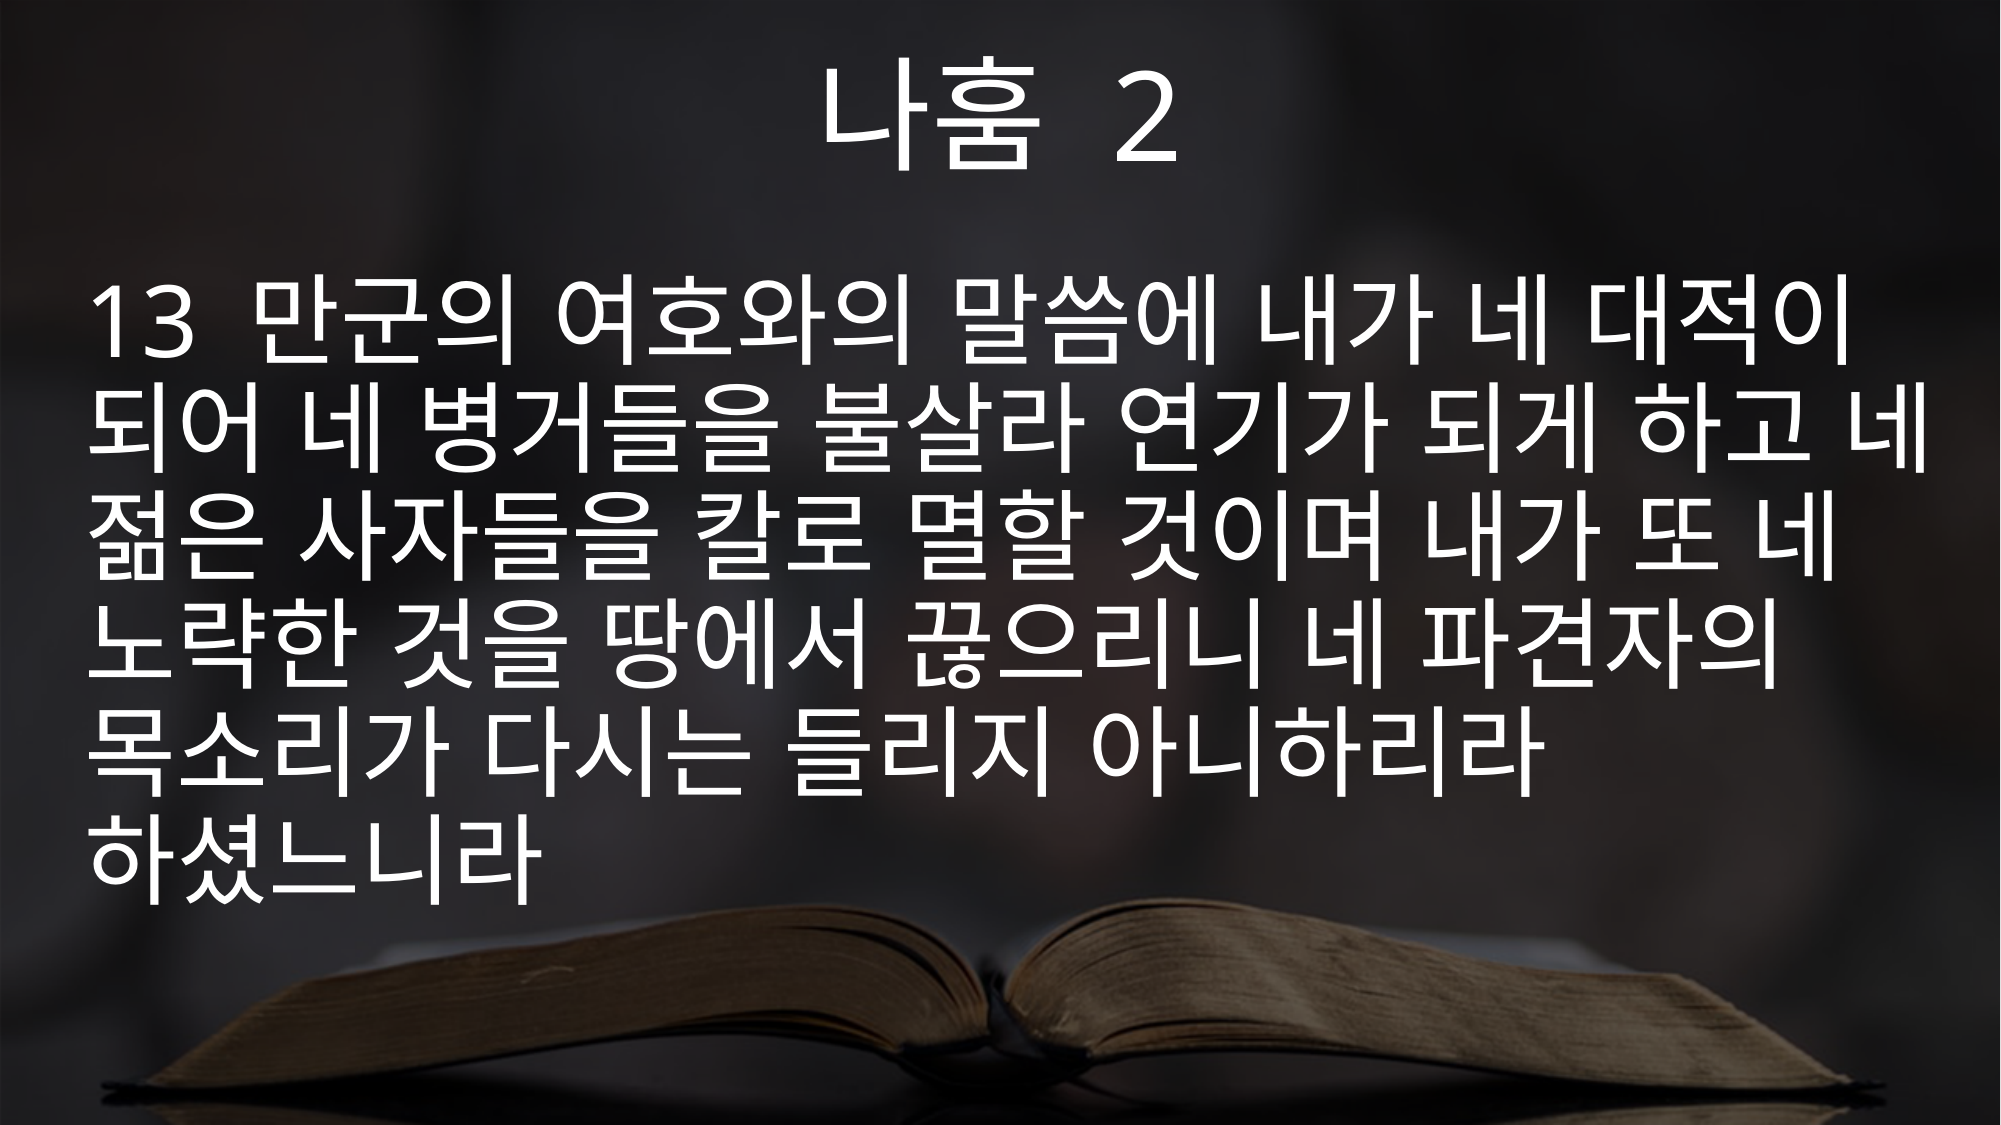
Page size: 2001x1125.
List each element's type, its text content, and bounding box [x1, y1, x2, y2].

list 13 만군의 여호와의 말씀에 내가 네 대적이 되어 네 병거들을 불살라 연기가 되게 하고 네 젊은 사자들을 칼로 멸할 것이며 내가 또 네 노략한 것을 땅에서 끊으리니 네 파견자의 목소리가 다시는 들리지 아니하리라 하셨느니라 [69, 263, 1953, 423]
footer 나훔 2 [0, 32, 2000, 192]
picture [0, 0, 2001, 1125]
